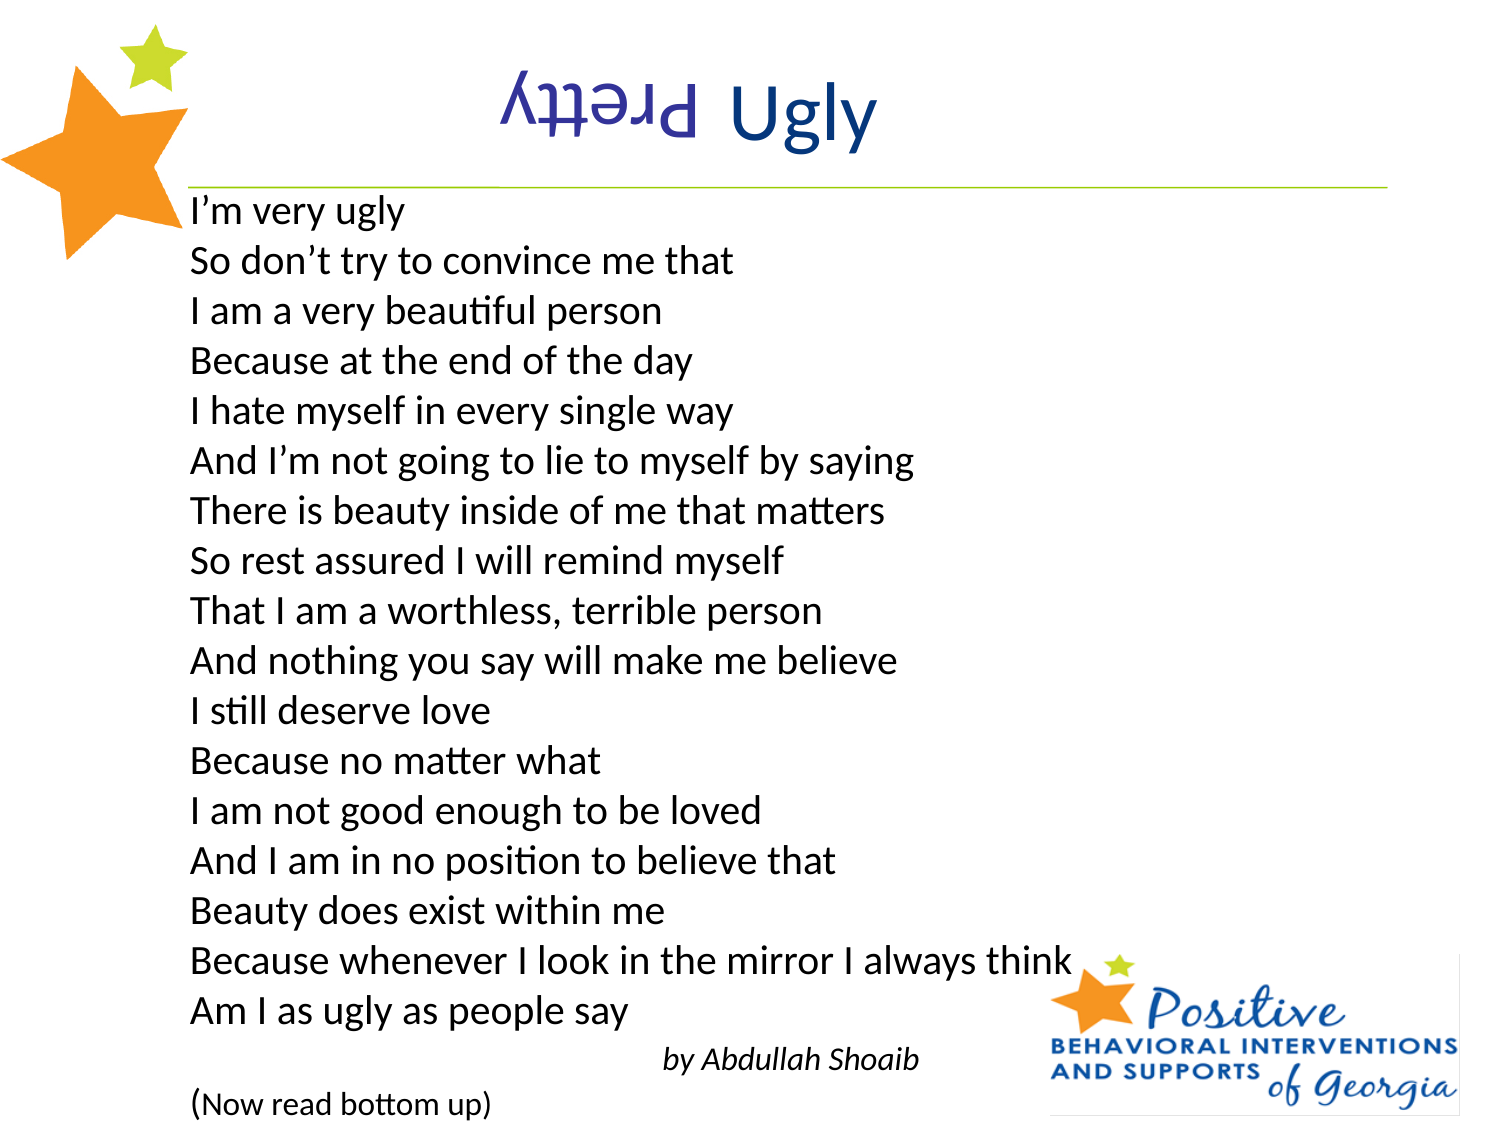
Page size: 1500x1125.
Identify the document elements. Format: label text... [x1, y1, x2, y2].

text_box Pretty [462, 61, 717, 176]
picture [1050, 954, 1461, 1117]
list I’m very ugly So don’t try to convince me that I am a very beautiful person Because at the end of the day I hate myself in every single way And I’m not going to lie to myself by saying There is beauty inside of me that matters So rest assured I will remind myself That I am a worthless, terrible person And nothing you say will make me believe I still deserve love Because no matter what I am not good enough to be loved And I am in no position to believe that Beauty does exist within me Because whenever I look in the mirror I always think Am I as ugly as people say by Abdullah Shoaib (Now read bottom up) [174, 174, 1163, 1113]
title Ugly [717, 71, 914, 165]
picture [0, 24, 188, 260]
